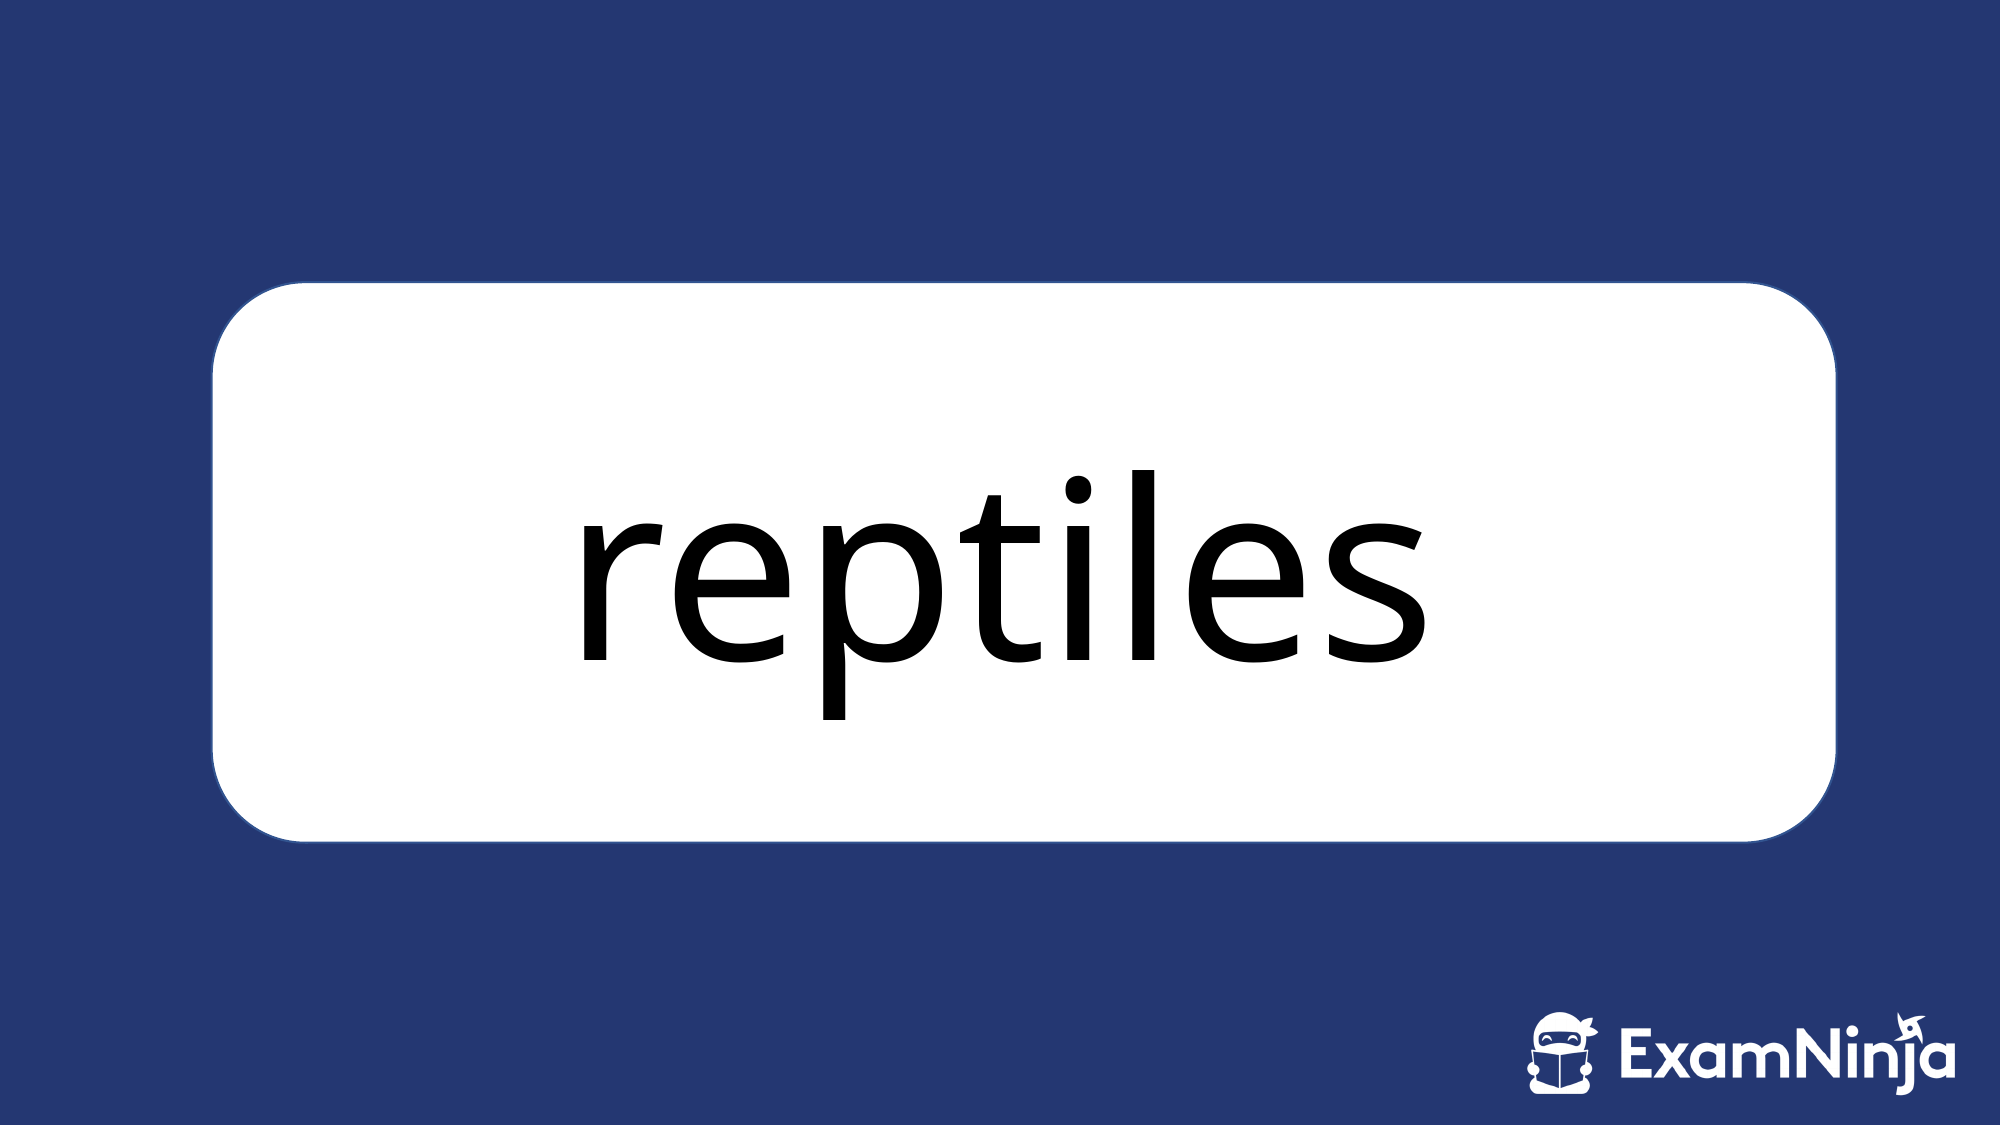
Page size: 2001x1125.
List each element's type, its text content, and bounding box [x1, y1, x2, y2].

text_box [210, 281, 1838, 403]
text_box reptiles [143, 403, 1857, 719]
text_box [210, 719, 1838, 844]
picture [1501, 1003, 1979, 1102]
